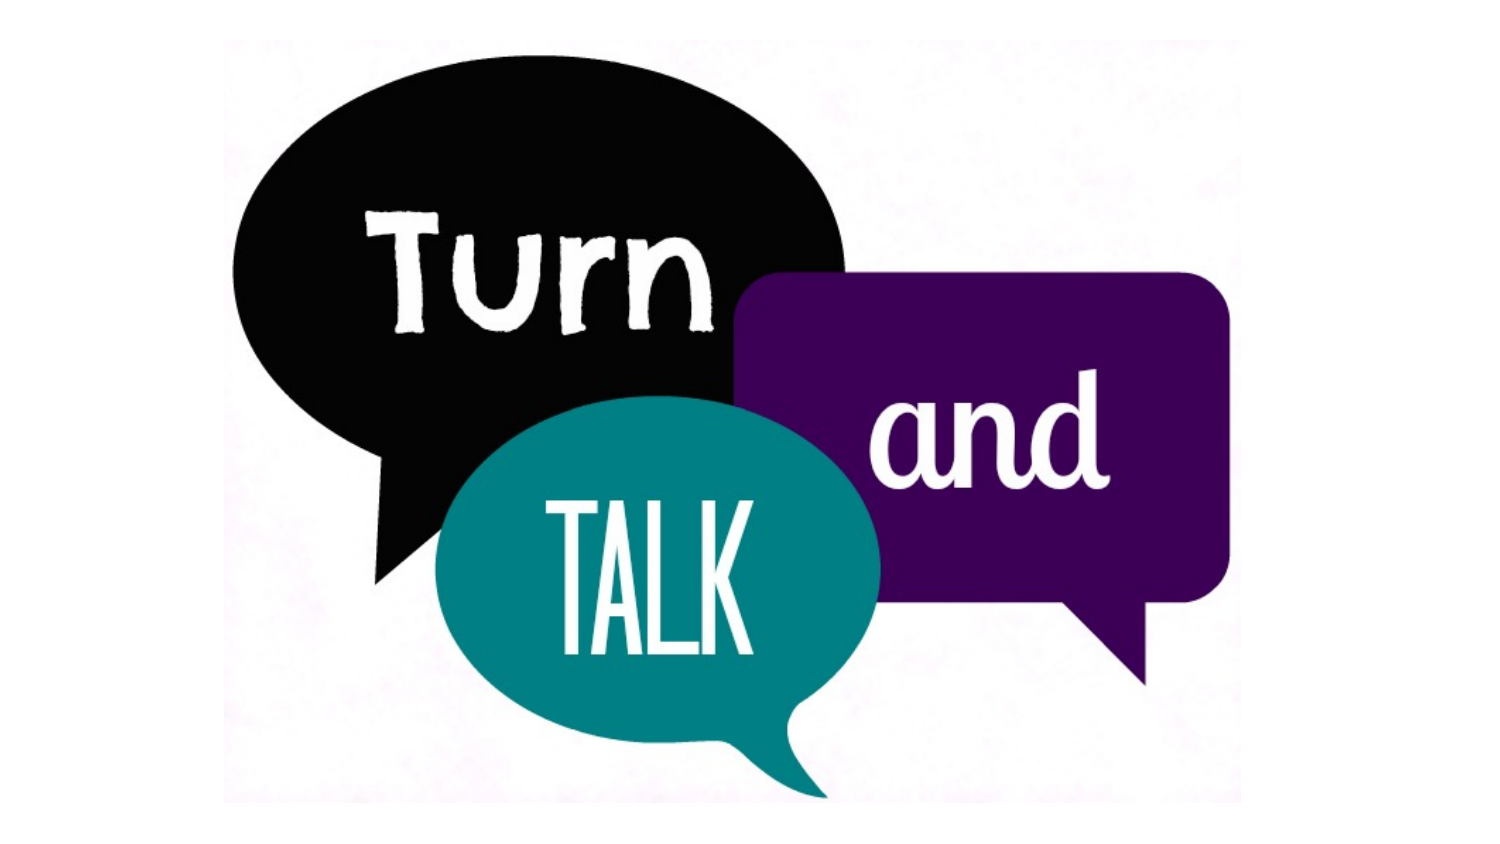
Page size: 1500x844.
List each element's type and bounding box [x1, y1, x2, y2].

picture [223, 40, 1241, 804]
